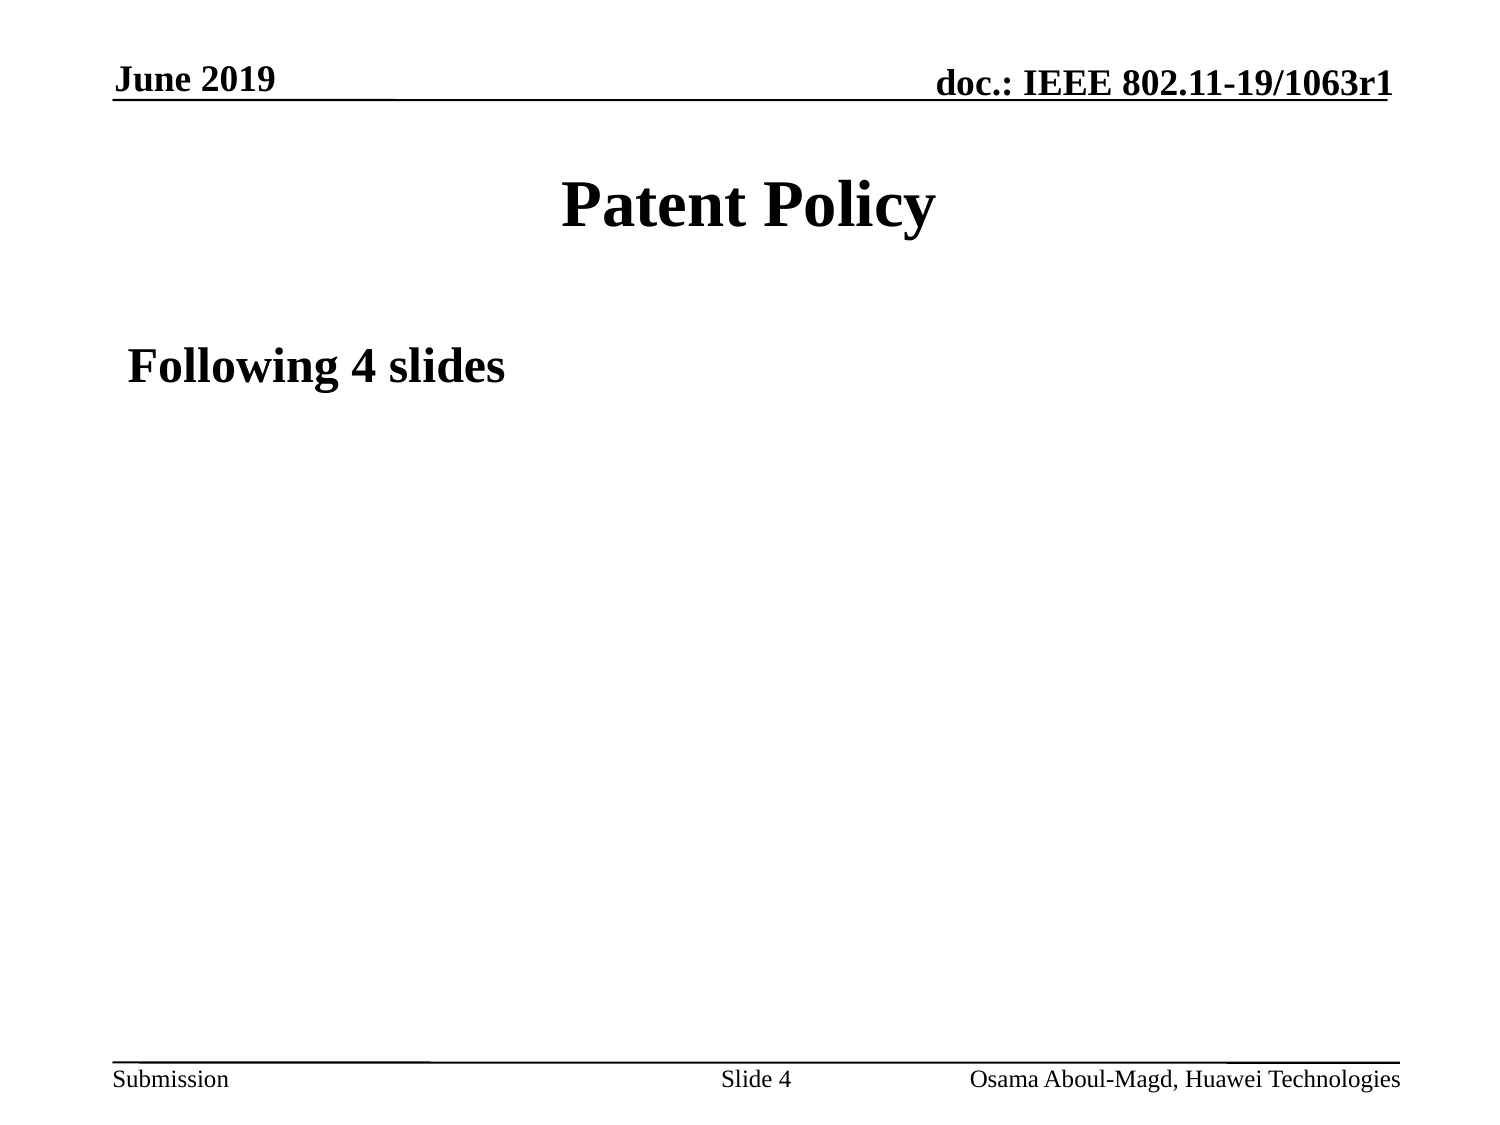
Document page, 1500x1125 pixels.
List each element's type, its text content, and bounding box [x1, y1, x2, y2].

slide_number Slide 4 [712, 1061, 800, 1123]
footer Osama Aboul-Magd, Huawei Technologies [878, 1061, 1402, 1093]
title Patent Policy [112, 112, 1388, 288]
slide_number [114, 54, 423, 100]
list Following 4 slides [112, 324, 1388, 1000]
